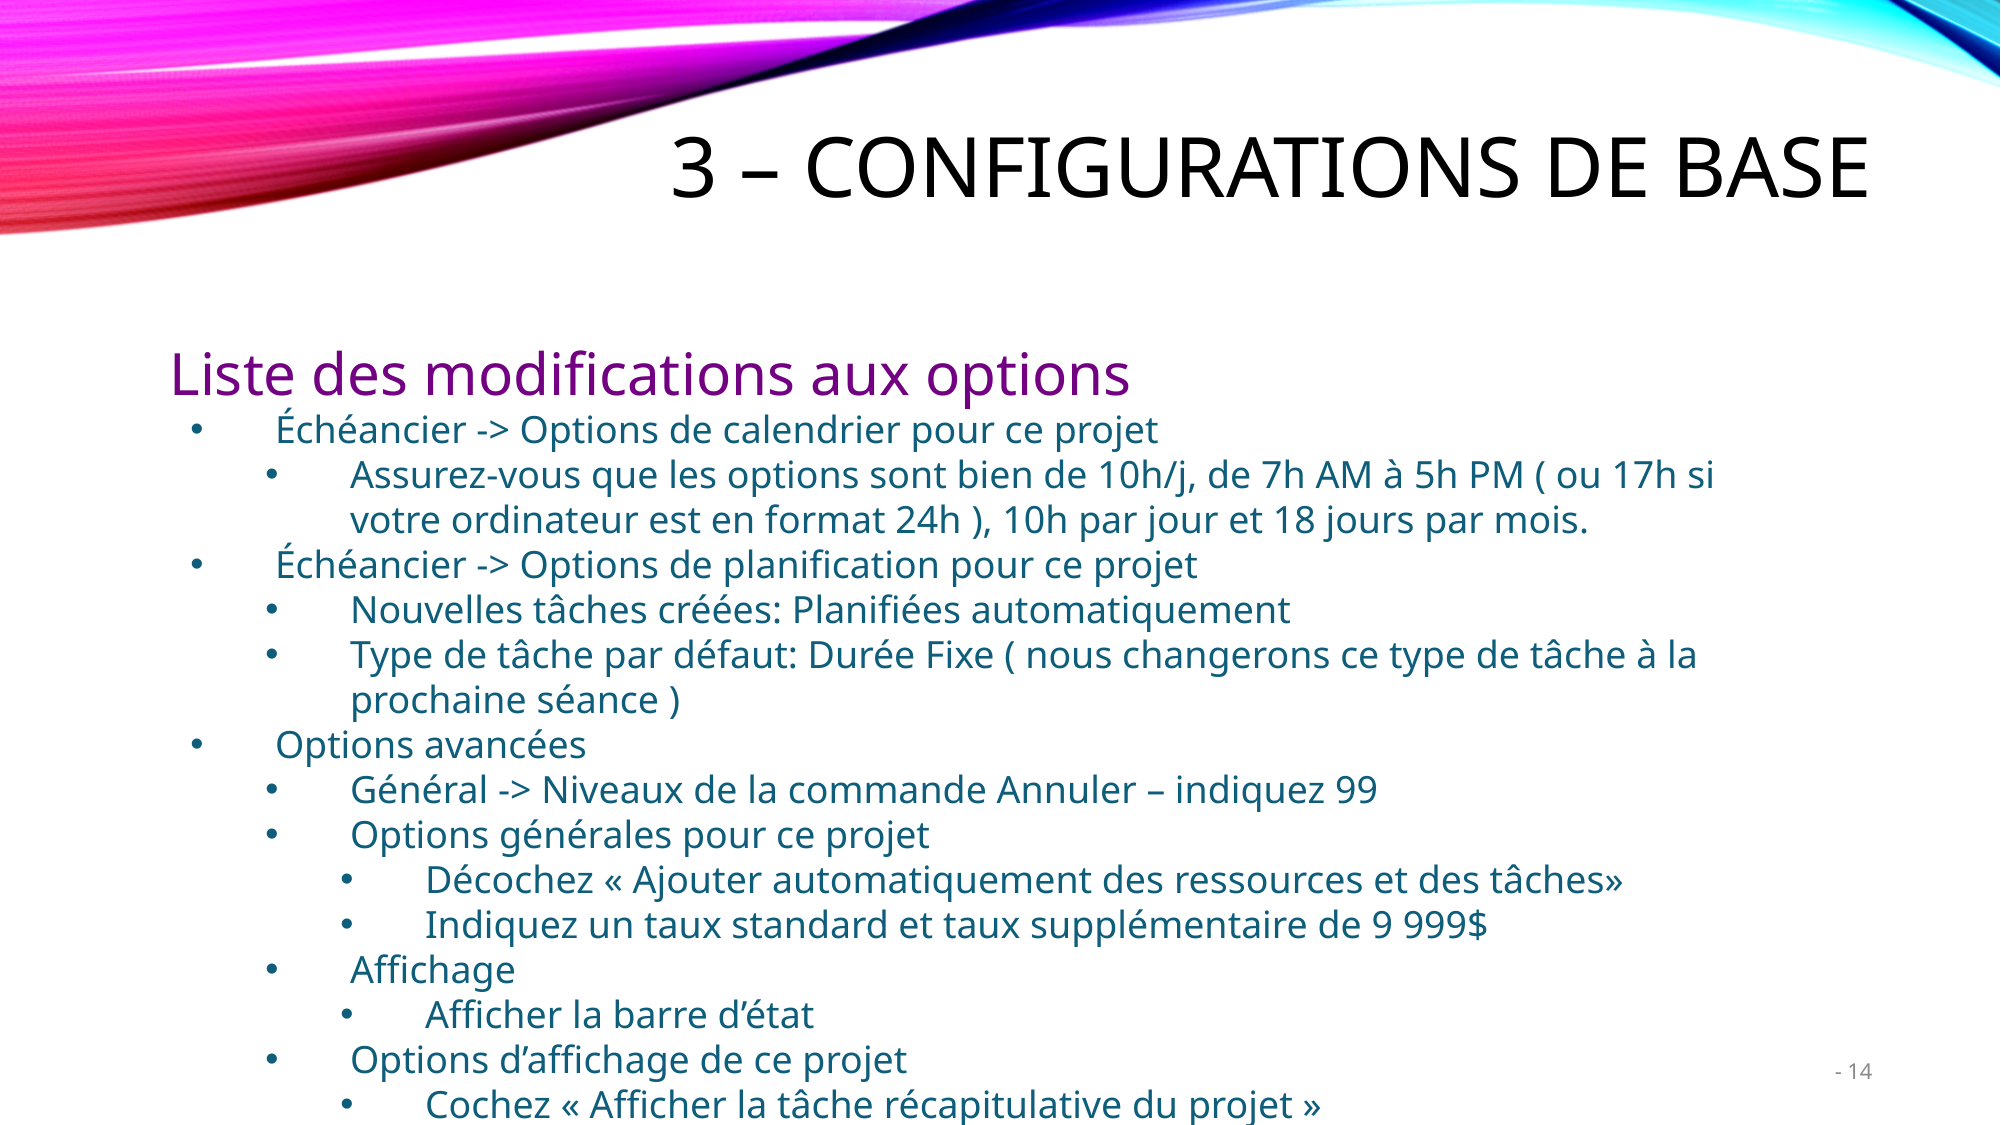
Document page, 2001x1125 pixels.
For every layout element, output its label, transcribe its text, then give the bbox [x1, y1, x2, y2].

picture [0, 0, 2000, 237]
text_box Liste des modifications aux options [154, 259, 1841, 415]
title 3 – Configurations de base [638, 64, 1888, 277]
picture [1890, 0, 2000, 75]
picture [1910, 0, 2000, 45]
text_box Échéancier -> Options de calendrier pour ce projet Assurez-vous que les options sont bien de 10h/j, de 7h AM à 5h PM ( ou 17h si votre ordinateur est en format 24h ), 10h par jour et 18 jours par mois. Échéancier -> Options de planification pour ce projet Nouvelles tâches créées: Planifiées automatiquement Type de tâche par défaut: Durée Fixe ( nous changerons ce type de tâche à la prochaine séance ) Options avancées Général -> Niveaux de la commande Annuler – indiquez 99 Options générales pour ce projet Décochez « Ajouter automatiquement des ressources et des tâches» Indiquez un taux standard et taux supplémentaire de 9 999$ Affichage Afficher la barre d’état Options d’affichage de ce projet Cochez « Afficher la tâche récapitulative du projet » [175, 398, 1796, 1125]
slide_number 14 [1808, 1042, 1888, 1103]
